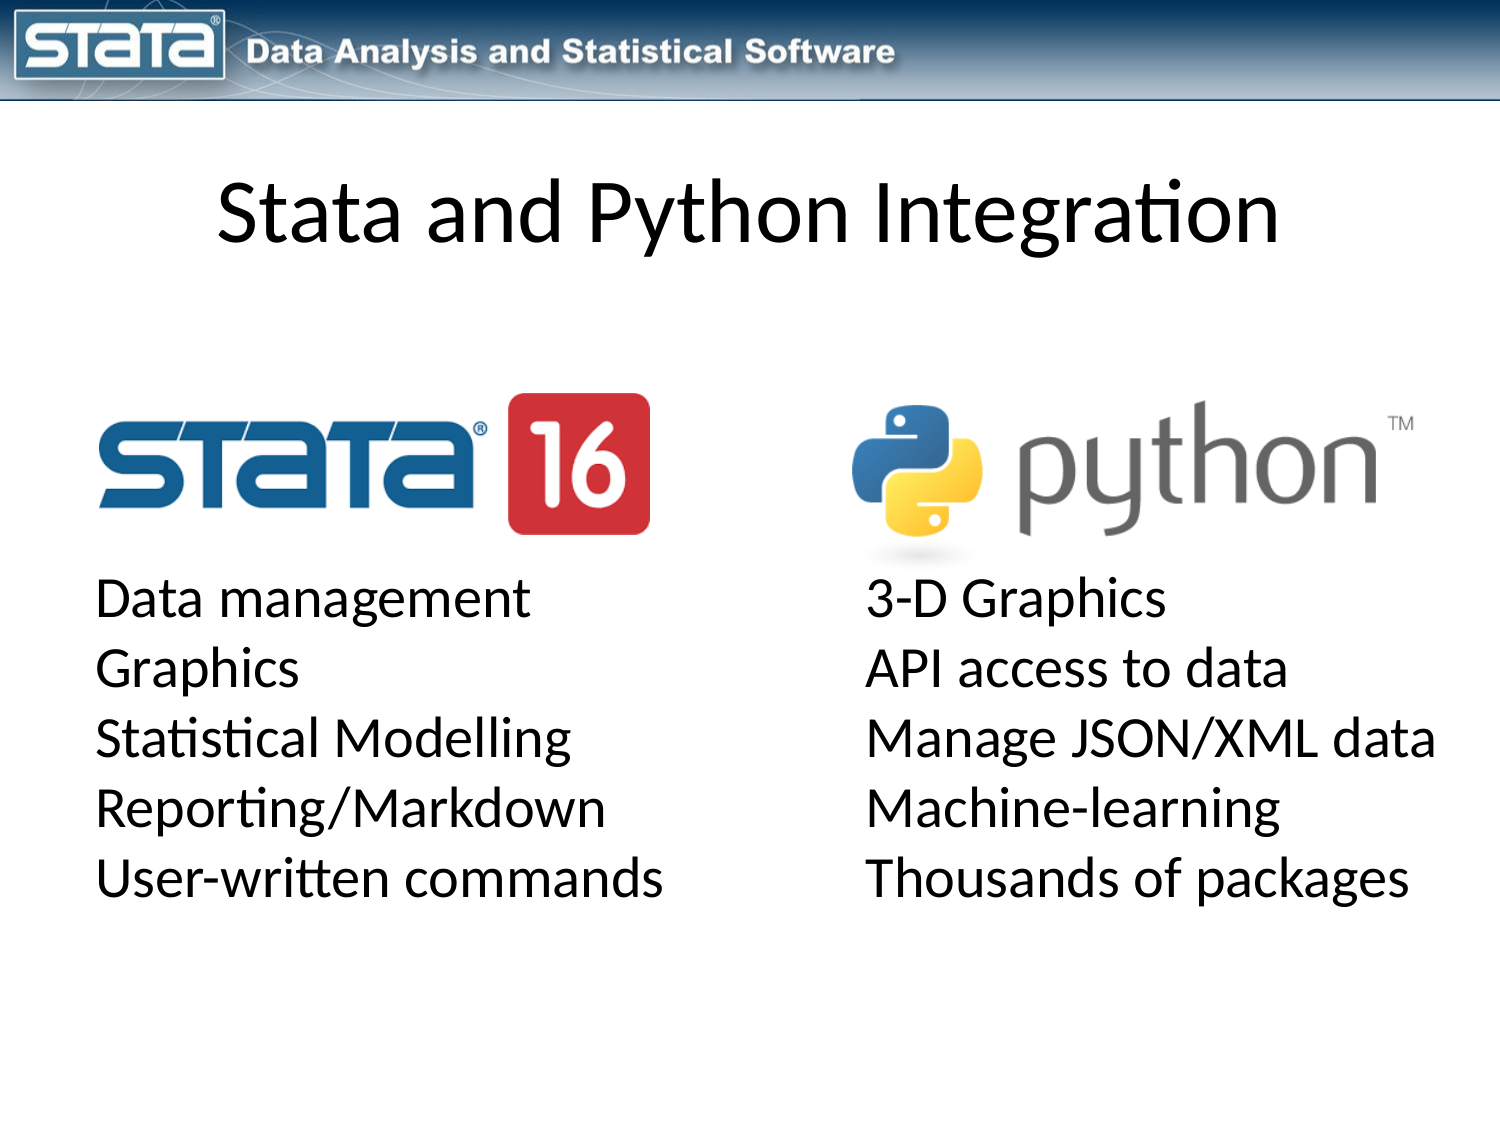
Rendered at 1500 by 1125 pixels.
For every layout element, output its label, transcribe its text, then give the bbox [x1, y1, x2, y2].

title Stata and Python Integration [75, 125, 1425, 288]
text_box Data management Graphics Statistical Modelling Reporting/Markdown User-written commands [80, 552, 680, 917]
picture [812, 393, 1451, 571]
picture [0, 0, 1500, 101]
text_box 3-D Graphics API access to data Manage JSON/XML data Machine-learning Thousands of packages [850, 577, 1452, 917]
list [99, 393, 651, 536]
